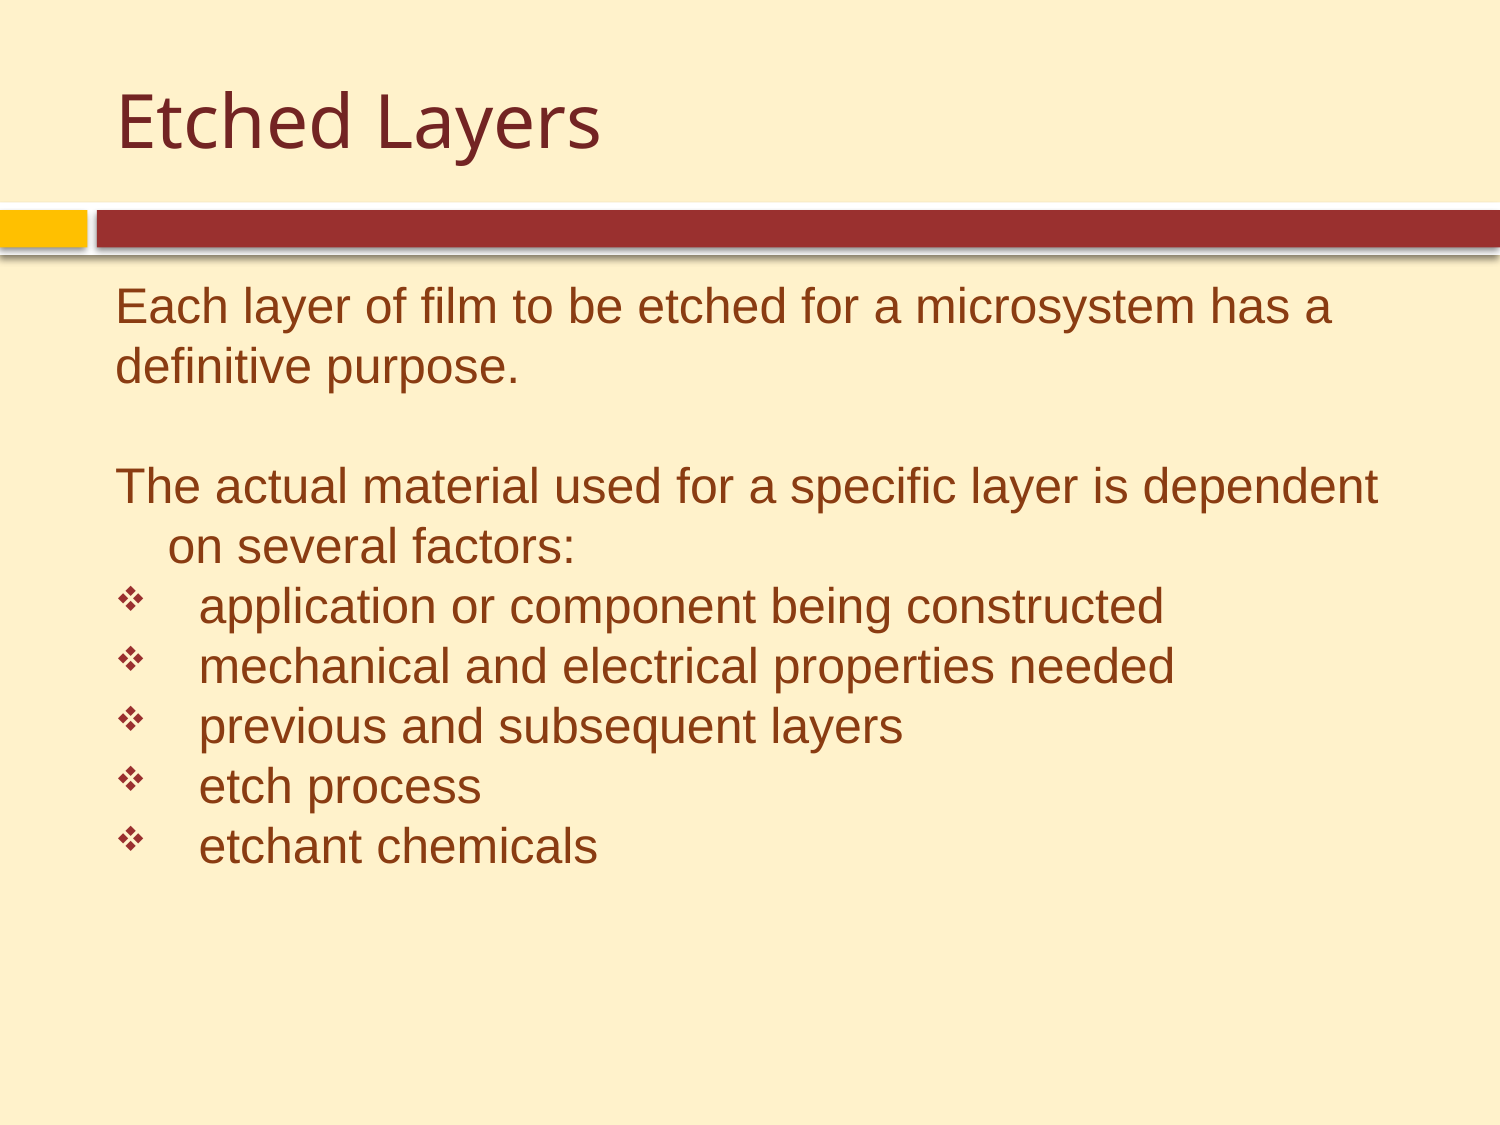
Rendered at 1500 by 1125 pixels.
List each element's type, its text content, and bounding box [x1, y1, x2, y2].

list Each layer of film to be etched for a microsystem has a definitive purpose. The actual material used for a specific layer is dependent on several factors: application or component being constructed mechanical and electrical properties needed previous and subsequent layers etch process etchant chemicals [100, 265, 1438, 1004]
title Etched Layers [100, 37, 1438, 200]
